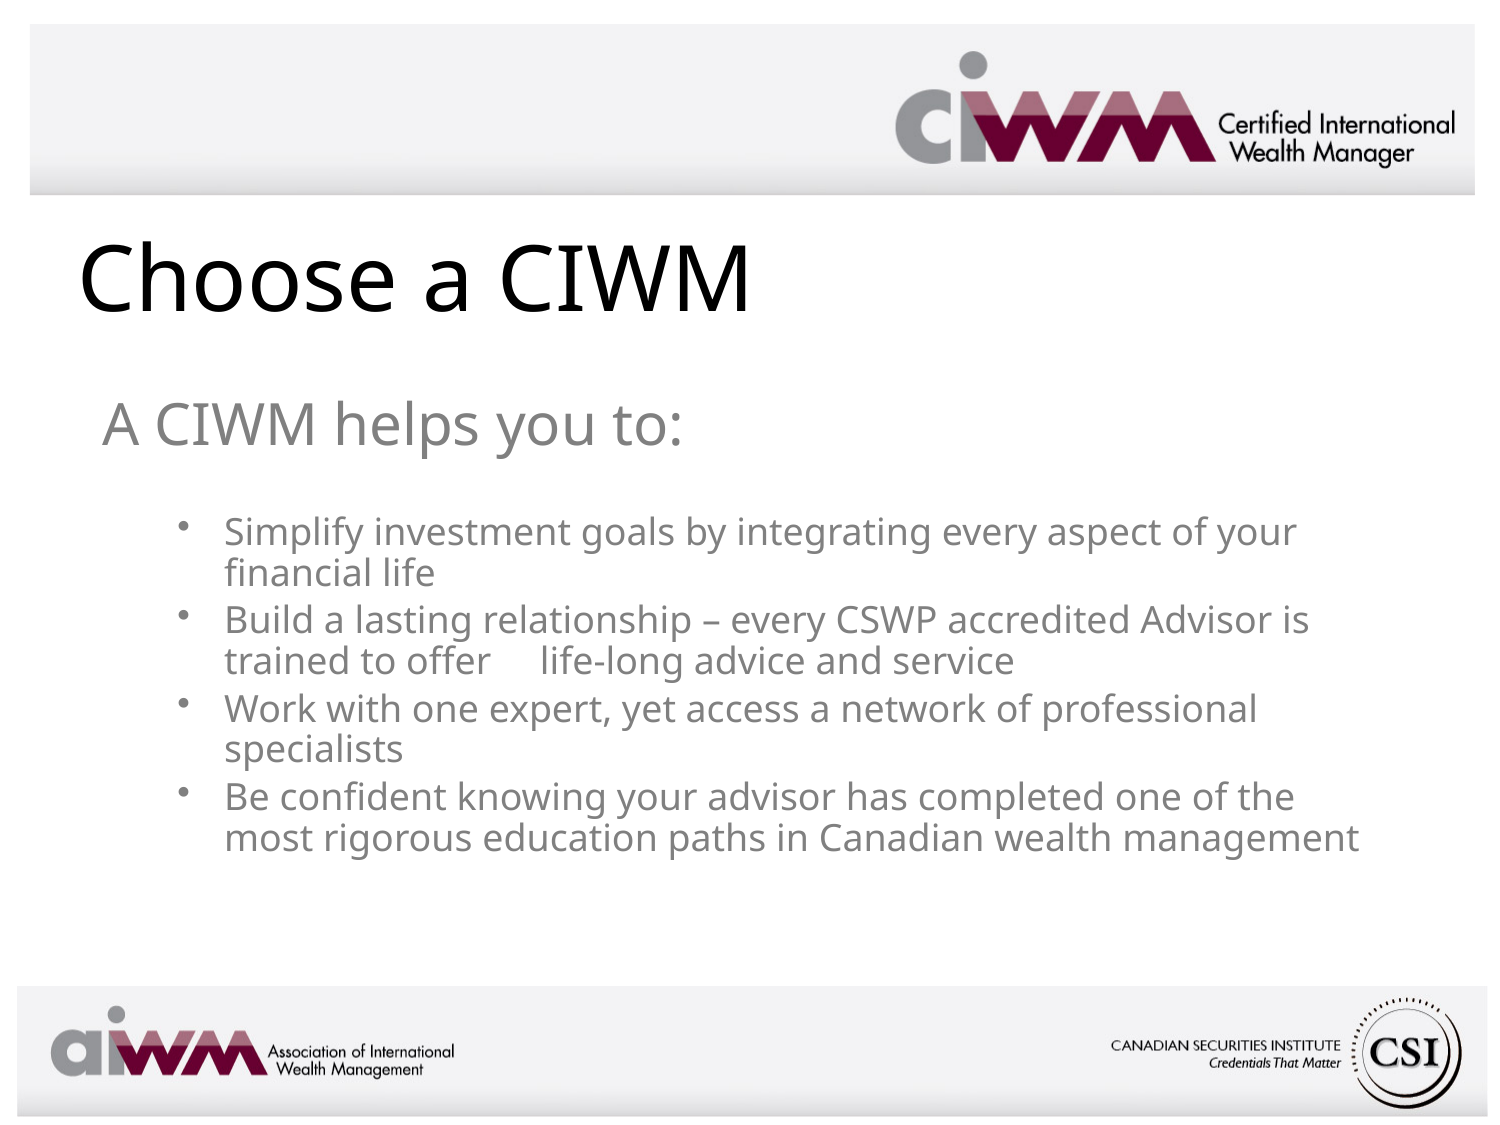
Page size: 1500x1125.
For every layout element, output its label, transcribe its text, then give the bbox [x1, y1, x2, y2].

picture [29, 24, 1475, 196]
title Choose a CIWM [62, 212, 1413, 400]
text_box A CIWM helps you to: Simplify investment goals by integrating every aspect of your financial life Build a lasting relationship – every CSWP accredited Advisor is trained to offer life-long advice and service Work with one expert, yet access a network of professional specialists Be confident knowing your advisor has completed one of the most rigorous education paths in Canadian wealth management [87, 387, 1388, 925]
picture [17, 986, 1488, 1117]
